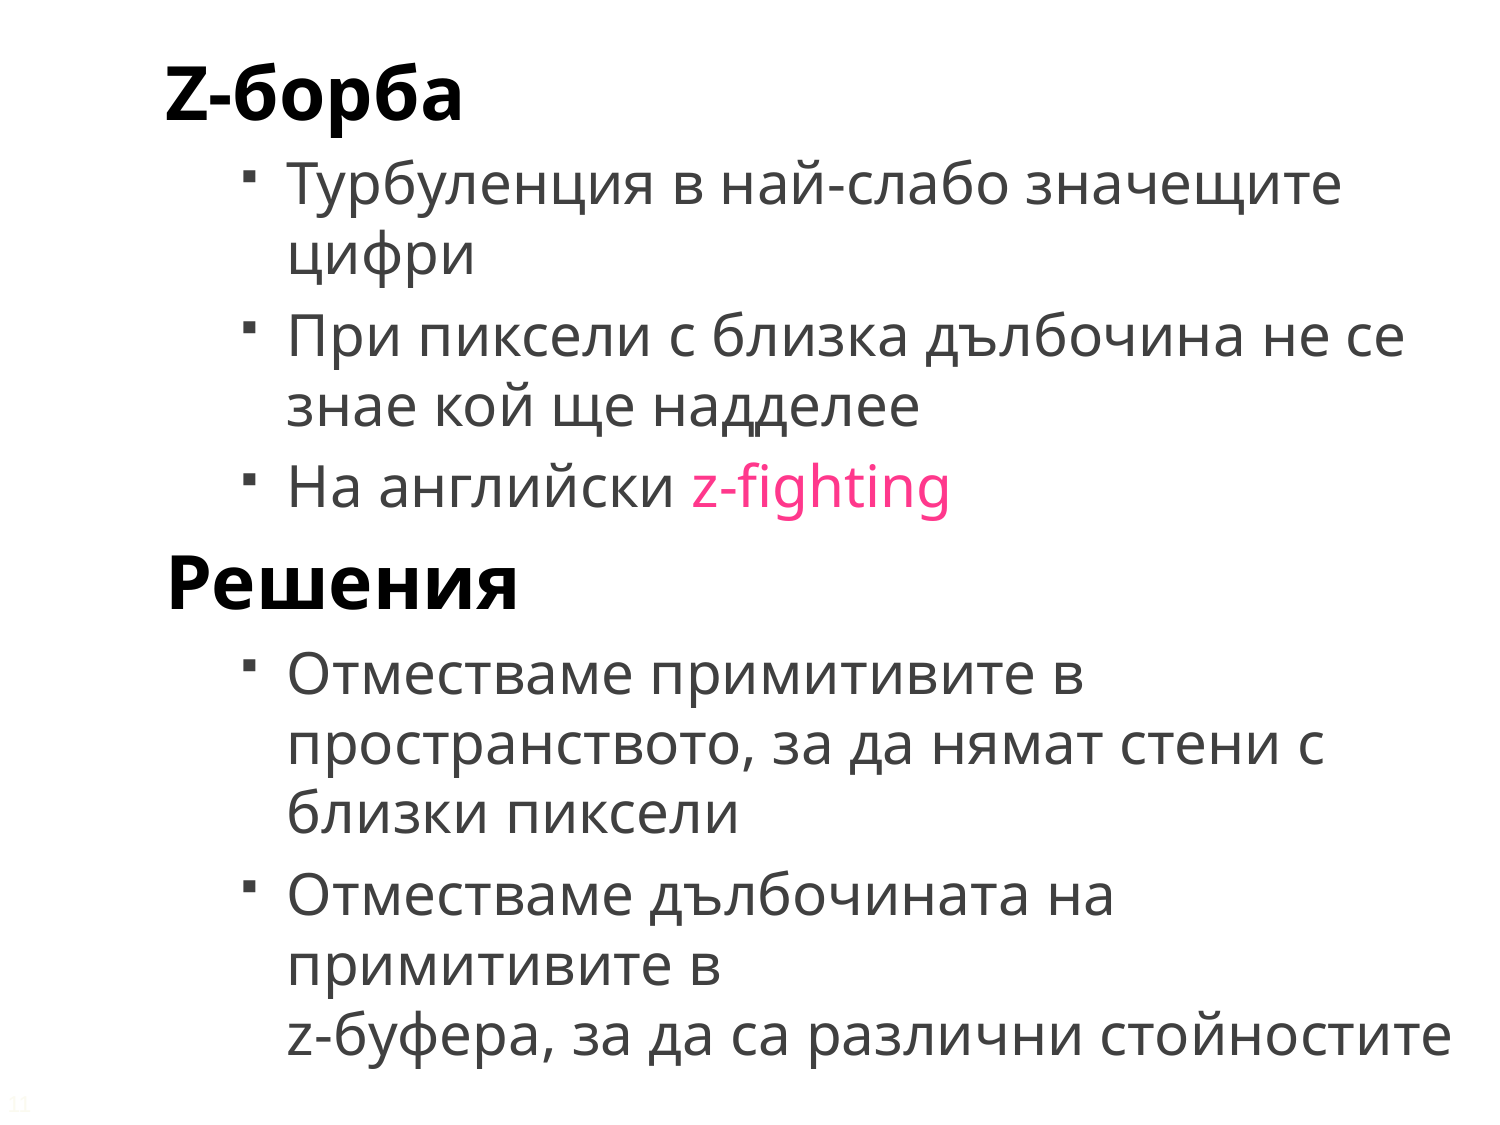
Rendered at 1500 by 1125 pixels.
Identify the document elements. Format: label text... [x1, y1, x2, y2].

list Z-борба Турбуленция в най-слабо значещите цифри При пиксели с близка дълбочина не се знае кой ще надделее На английски z-fighting Решения Отместваме примитивите в пространството, за да нямат стени с близки пиксели Отместваме дълбочината на примитивите в z-буфера, за да са различни стойностите [150, 37, 1488, 1113]
